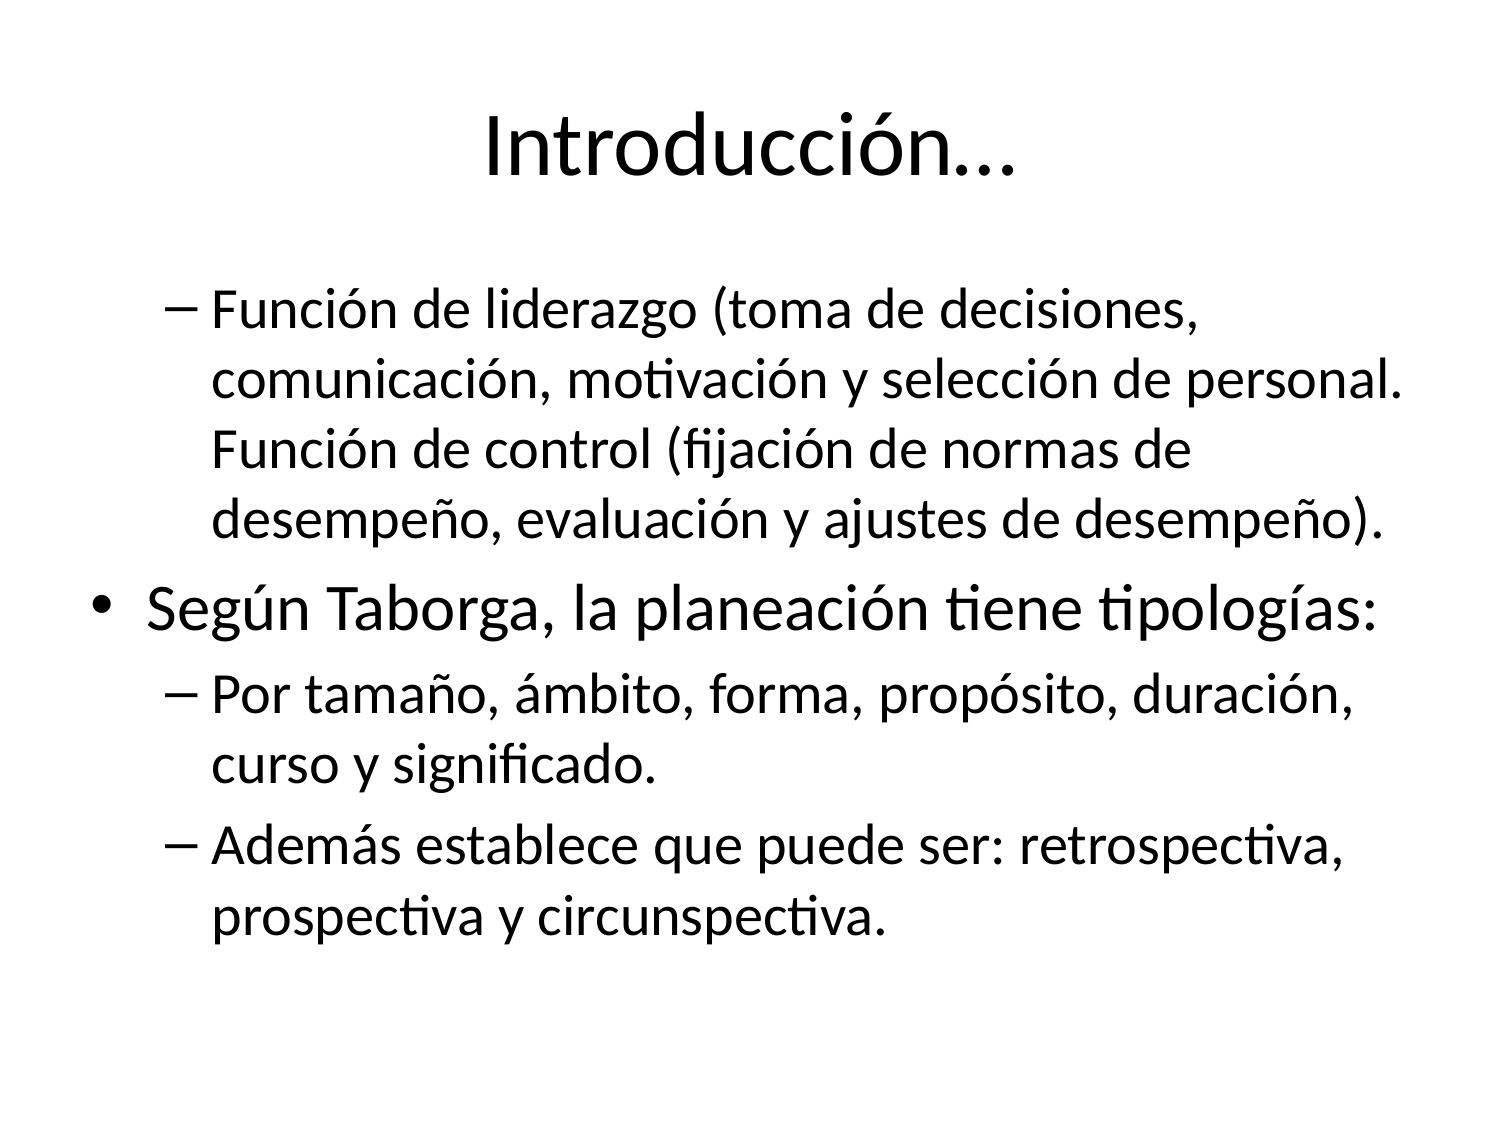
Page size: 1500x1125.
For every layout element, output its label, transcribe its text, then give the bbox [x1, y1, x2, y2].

title Introducción… [75, 45, 1425, 233]
list Función de liderazgo (toma de decisiones, comunicación, motivación y selección de personal. Función de control (fijación de normas de desempeño, evaluación y ajustes de desempeño). Según Taborga, la planeación tiene tipologías: Por tamaño, ámbito, forma, propósito, duración, curso y significado. Además establece que puede ser: retrospectiva, prospectiva y circunspectiva. [75, 262, 1425, 1005]
